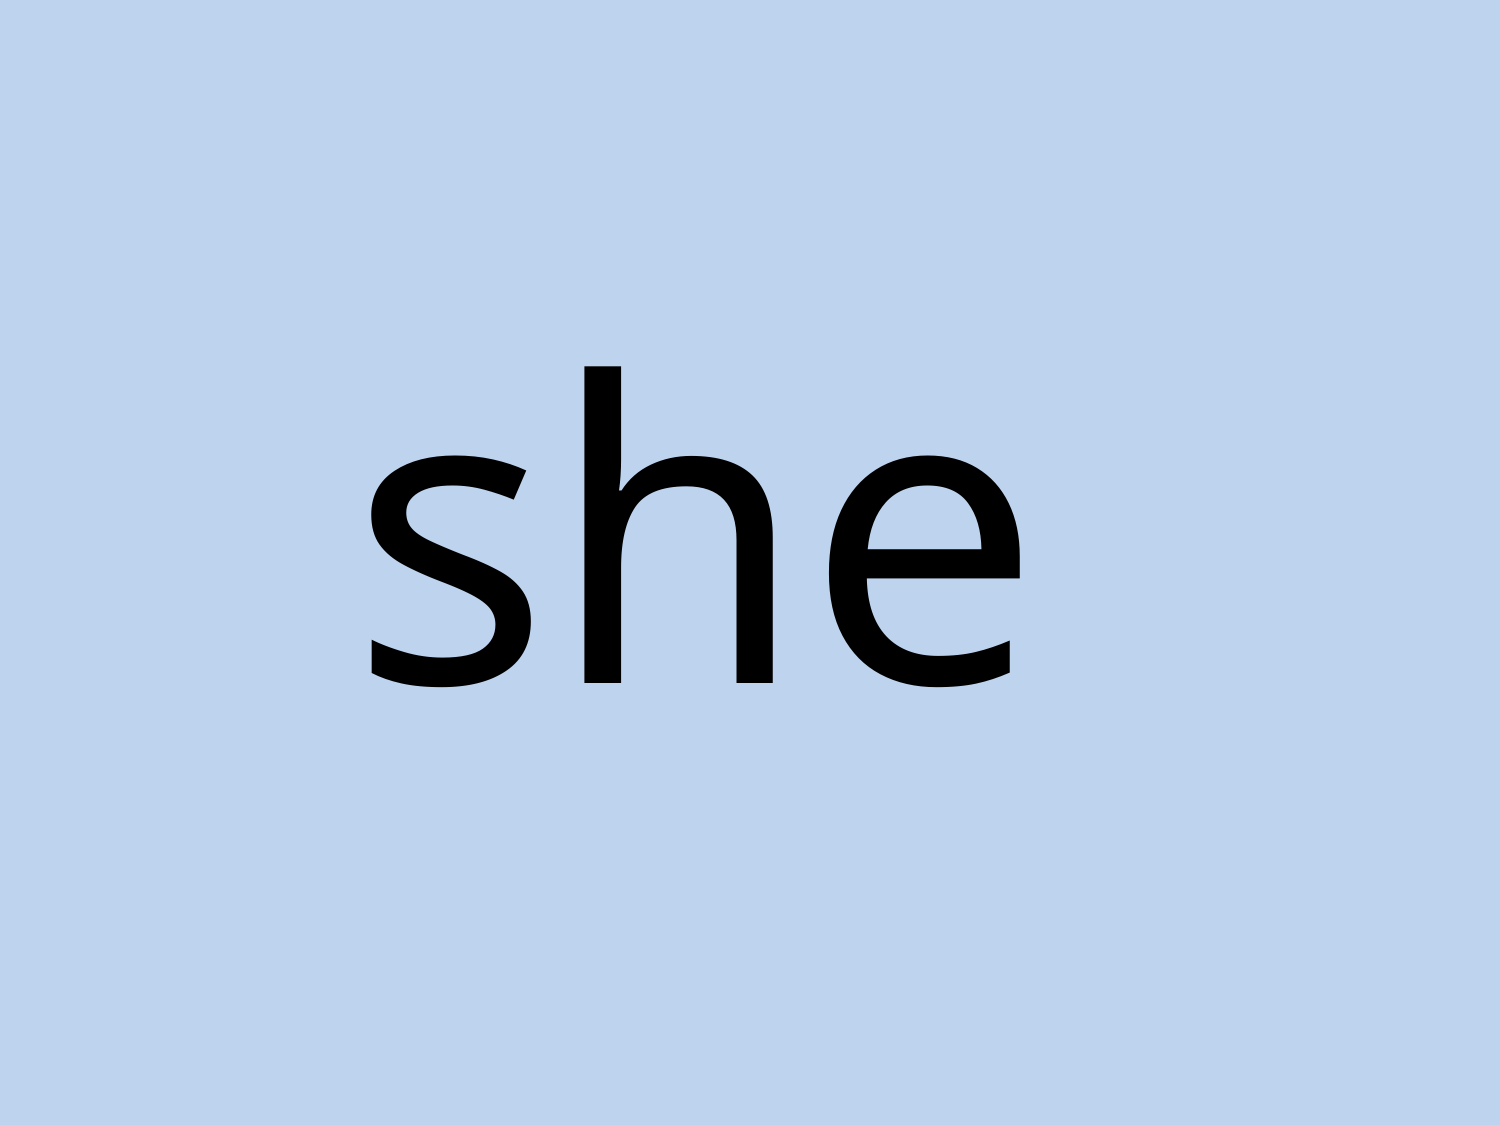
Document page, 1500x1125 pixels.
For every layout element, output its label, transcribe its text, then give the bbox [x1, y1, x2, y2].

text_box she [41, 259, 1459, 775]
